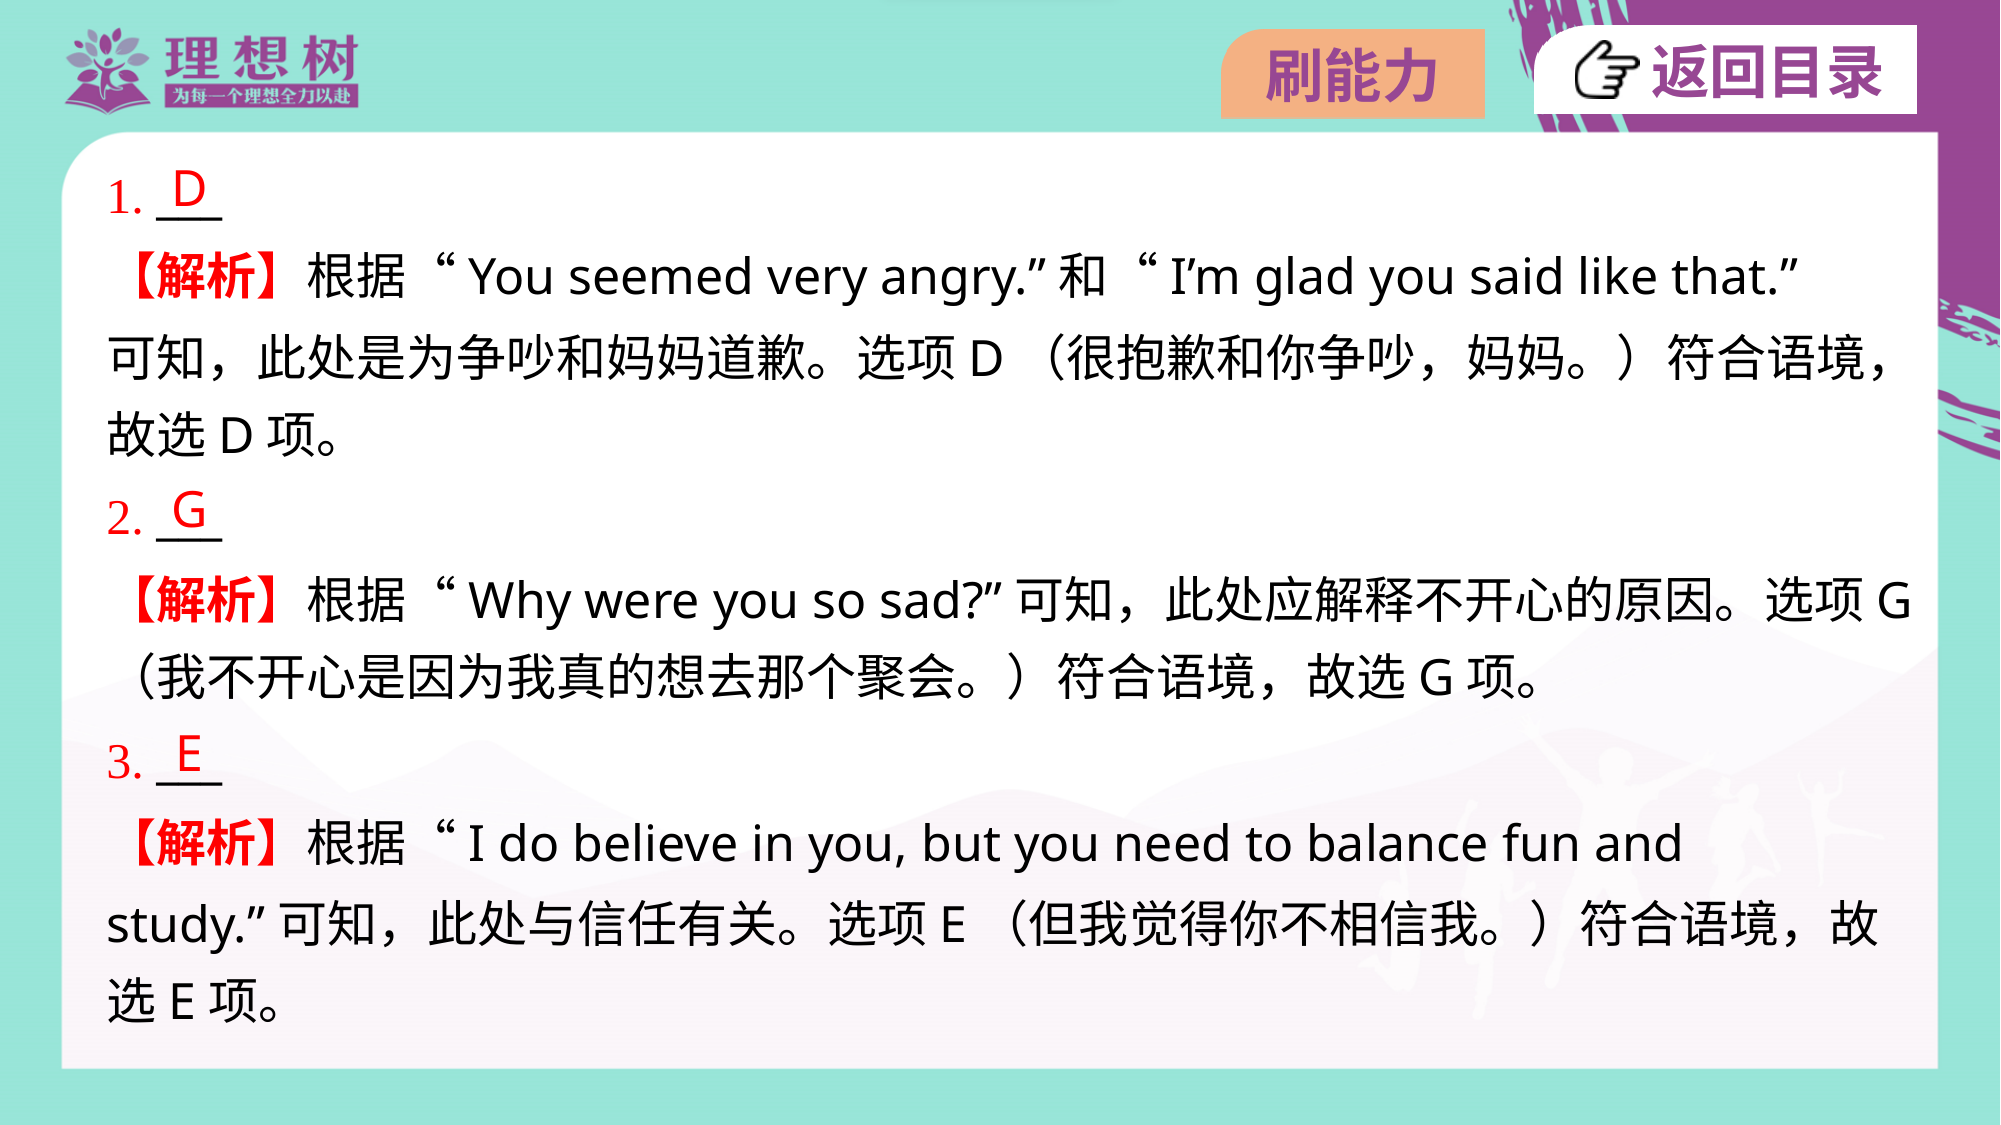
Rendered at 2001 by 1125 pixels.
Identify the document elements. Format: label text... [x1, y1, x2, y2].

text_box G [159, 458, 221, 531]
picture [0, 0, 2000, 1125]
text_box 【解析】根据“You seemed very angry.”和“I’m glad you said like that.” 可知，此处是为争吵和妈妈道歉。选项D（很抱歉和你争吵，妈妈。）符合语境， 故选D项。 [106, 223, 1895, 457]
text_box D [159, 136, 221, 209]
text_box 2. ___ [106, 465, 1895, 538]
text_box 【解析】根据“Why were you so sad?”可知，此处应解释不开心的原因。选项G （我不开心是因为我真的想去那个聚会。）符合语境，故选G项。 [106, 546, 1895, 699]
text_box 【解析】根据“I do believe in you, but you need to balance fun and study.”可知，此处与信任有关。选项E（但我觉得你不相信我。）符合语境，故 选E项。 [106, 790, 1895, 1023]
text_box E [159, 701, 221, 774]
text_box 3. ___ [106, 709, 1895, 781]
text_box 1. ___ [106, 143, 1895, 216]
